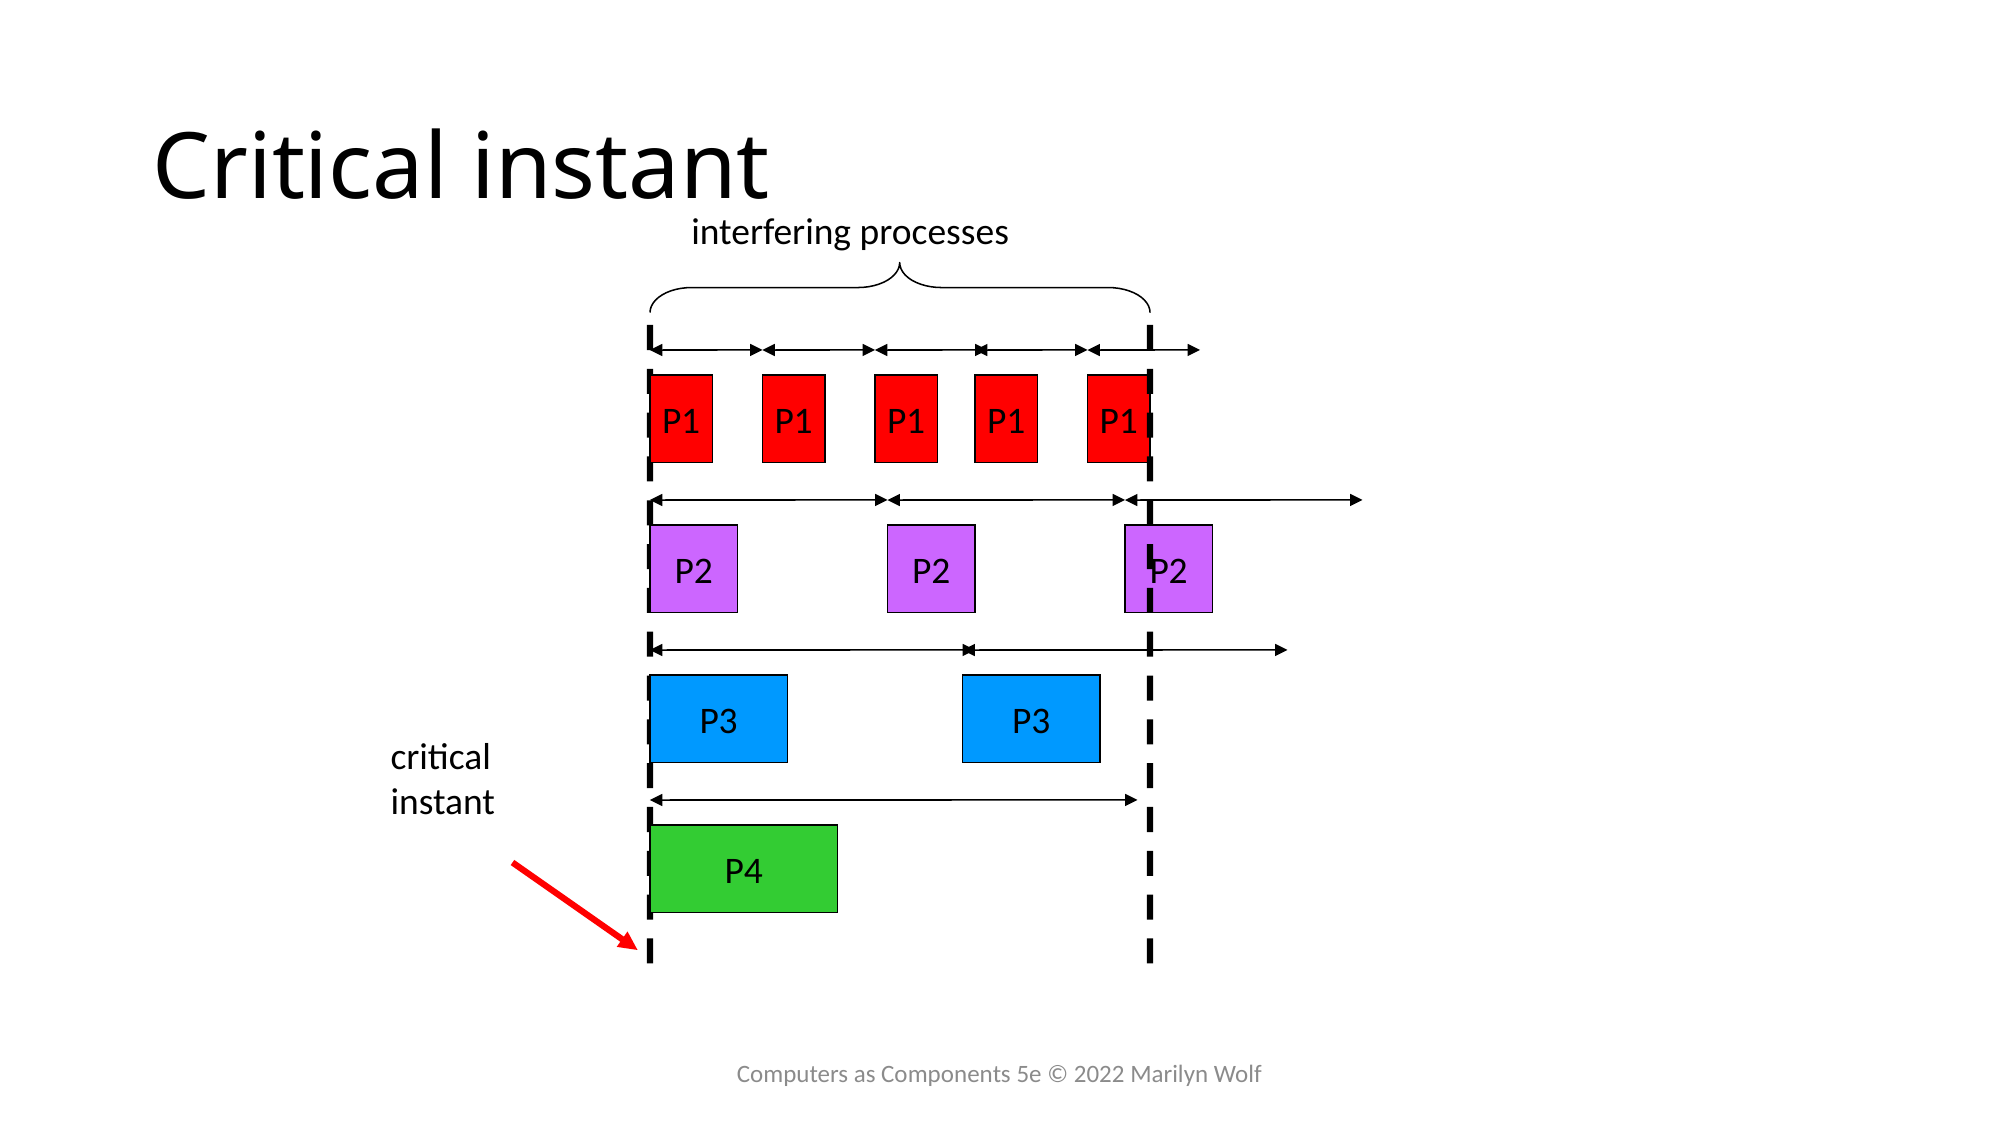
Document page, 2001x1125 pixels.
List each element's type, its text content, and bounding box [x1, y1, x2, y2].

footer Computers as Components 5e © 2022 Marilyn Wolf [662, 1042, 1338, 1103]
title Critical instant [137, 59, 1863, 278]
text_box [512, 862, 638, 950]
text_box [649, 199, 1363, 975]
text_box critical instant [375, 724, 510, 830]
